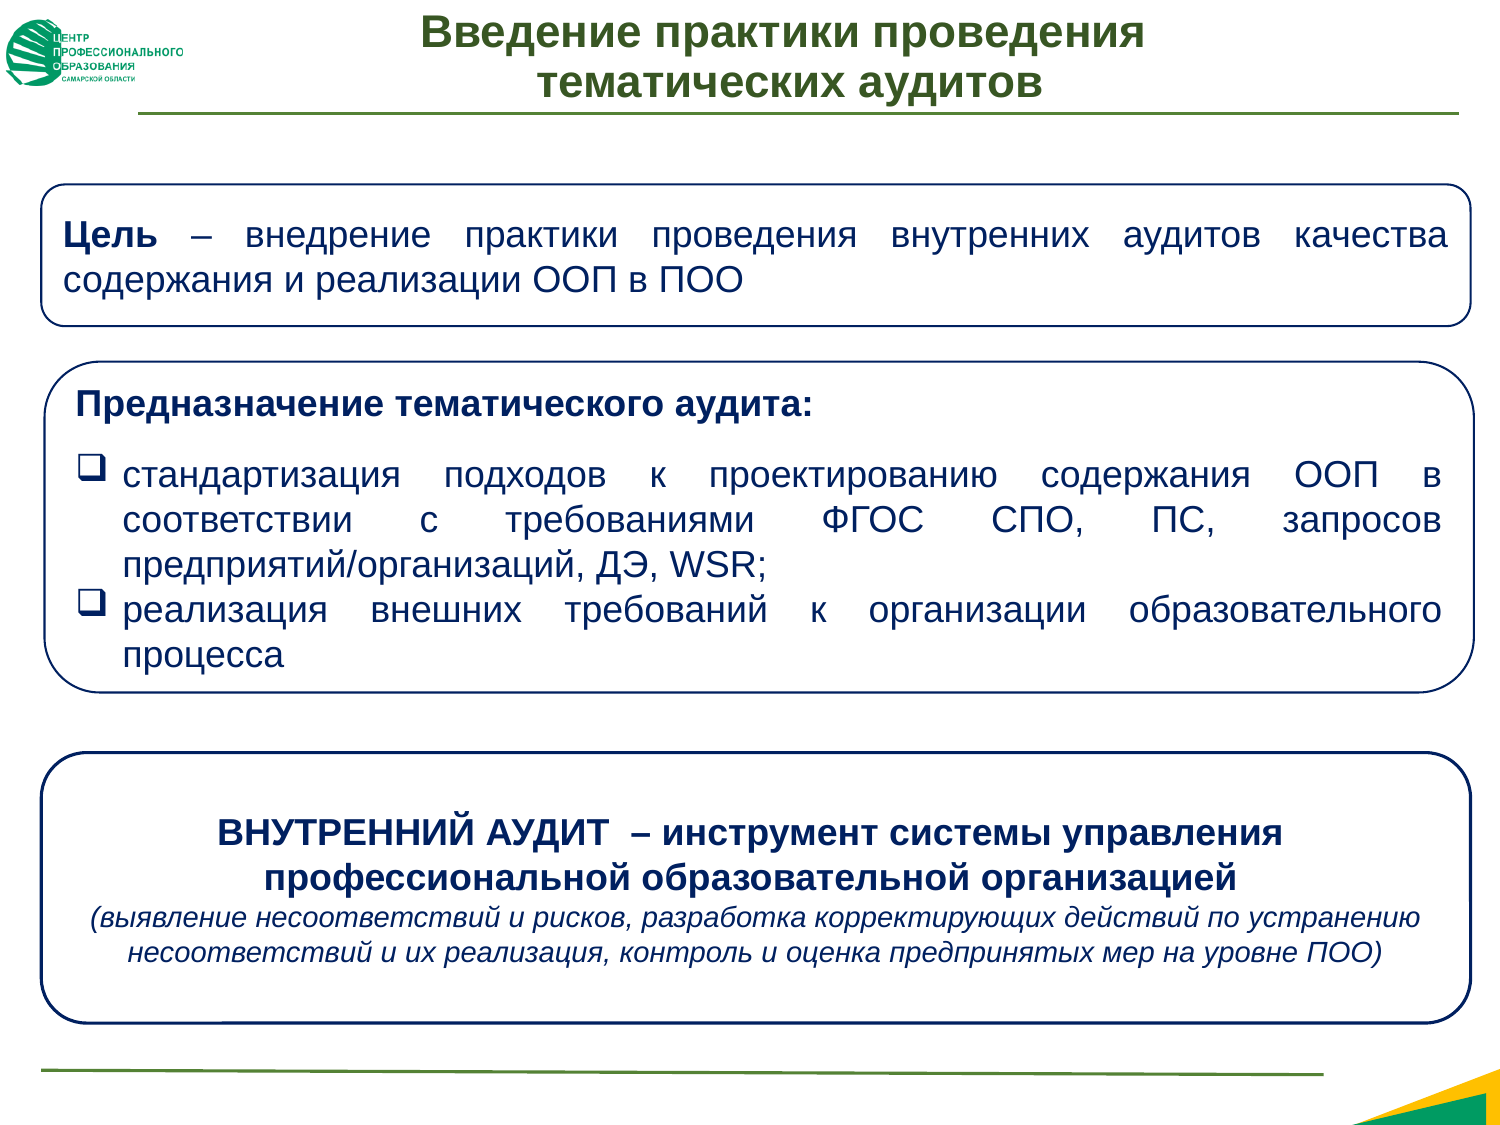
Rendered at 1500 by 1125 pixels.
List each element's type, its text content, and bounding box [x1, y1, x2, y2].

text_box Введение практики проведения тематических аудитов [112, 7, 1468, 109]
picture [5, 19, 112, 86]
text_box ВНУТРЕННИЙ АУДИТ – инструмент системы управления профессиональной образовательной организацией (выявление несоответствий и рисков, разработка корректирующих действий по устранению несоответствий и их реализация, контроль и оценка предпринятых мер на уровне ПОО) [40, 751, 1472, 1025]
text_box Цель – внедрение практики проведения внутренних аудитов качества содержания и реализации ООП в ПОО [40, 183, 1472, 328]
text_box Предназначение тематического аудита: стандартизация подходов к проектированию содержания ООП в соответствии с требованиями ФГОС СПО, ПС, запросов предприятий/организаций, ДЭ, WSR; реализация внешних требований к организации образовательного процесса [43, 360, 1475, 694]
